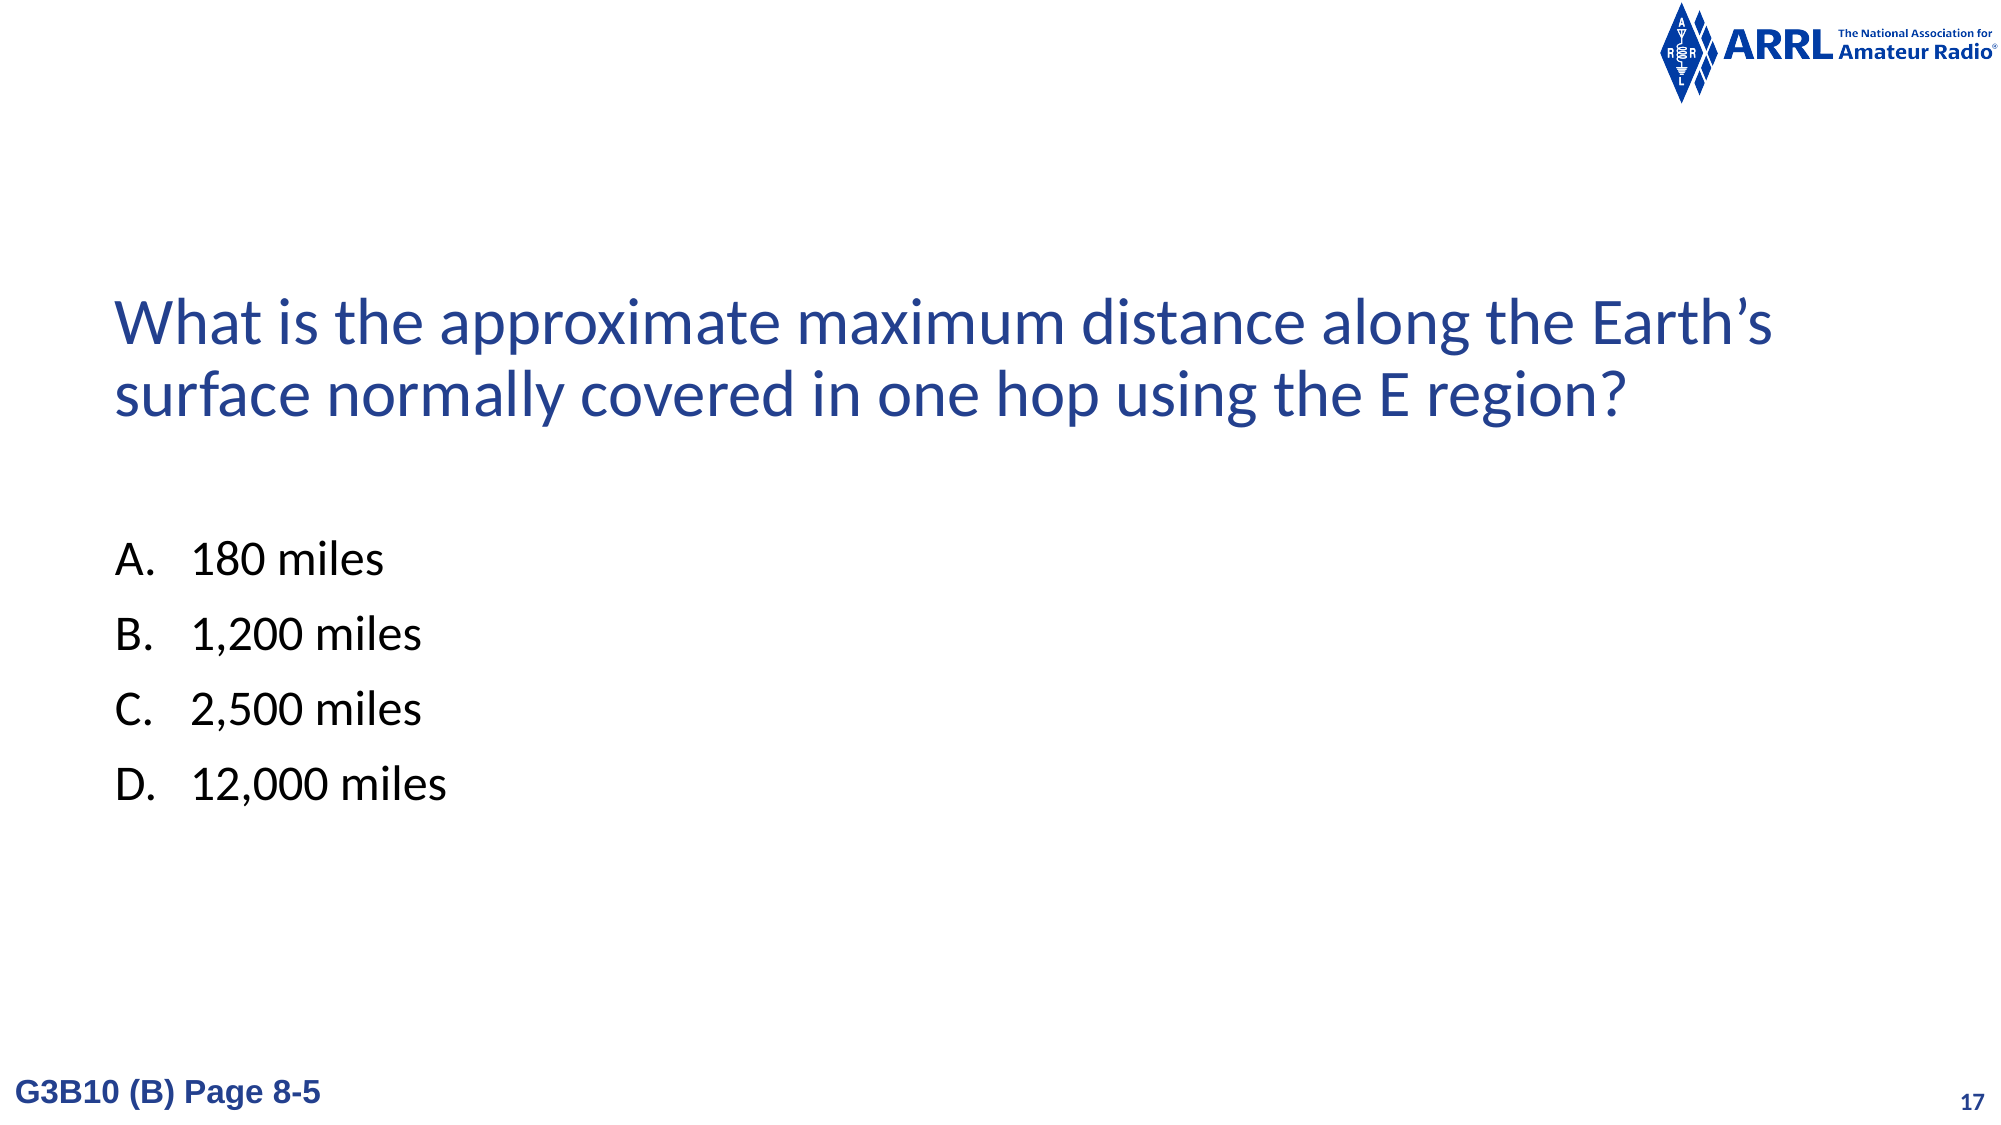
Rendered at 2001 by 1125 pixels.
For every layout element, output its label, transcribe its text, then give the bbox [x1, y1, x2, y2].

list 180 miles 1,200 miles 2,500 miles 12,000 miles [99, 525, 1900, 1005]
text_box G3B10 (B) Page 8-5 [0, 1062, 1313, 1118]
title What is the approximate maximum distance along the Earth’s surface normally covered in one hop using the E region? [99, 249, 1900, 468]
picture [1658, 0, 1999, 106]
text_box 17 [1875, 1077, 2000, 1123]
